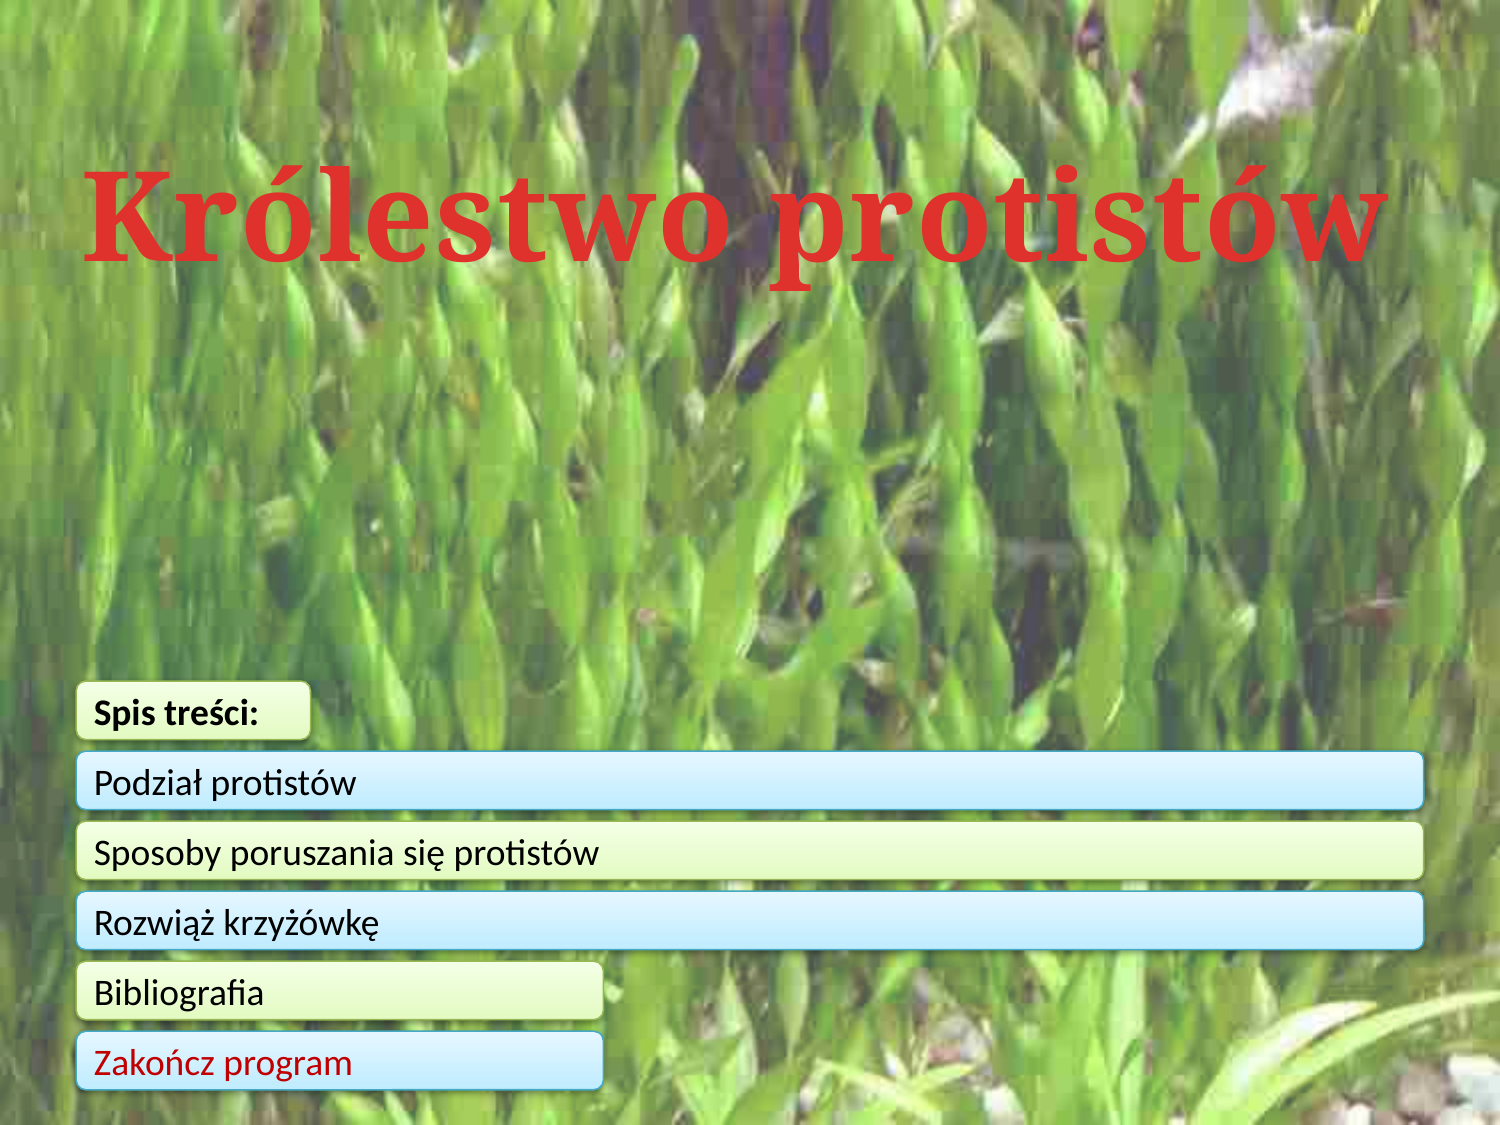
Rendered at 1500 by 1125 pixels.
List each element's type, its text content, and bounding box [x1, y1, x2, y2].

text_box N [71, 966, 606, 1030]
text_box Zakończ program [75, 1030, 605, 1091]
text_box O [0, 0, 1500, 1125]
text_box Bibliografia [75, 960, 605, 1021]
text_box Rozwiąż krzyżówkę [75, 890, 1425, 951]
text_box Królestwo protistów [66, 128, 1407, 294]
text_box Podział protistów [75, 750, 1425, 811]
text_box Sposoby poruszania się protistów [75, 820, 1425, 881]
text_box Spis treści: [75, 680, 312, 741]
